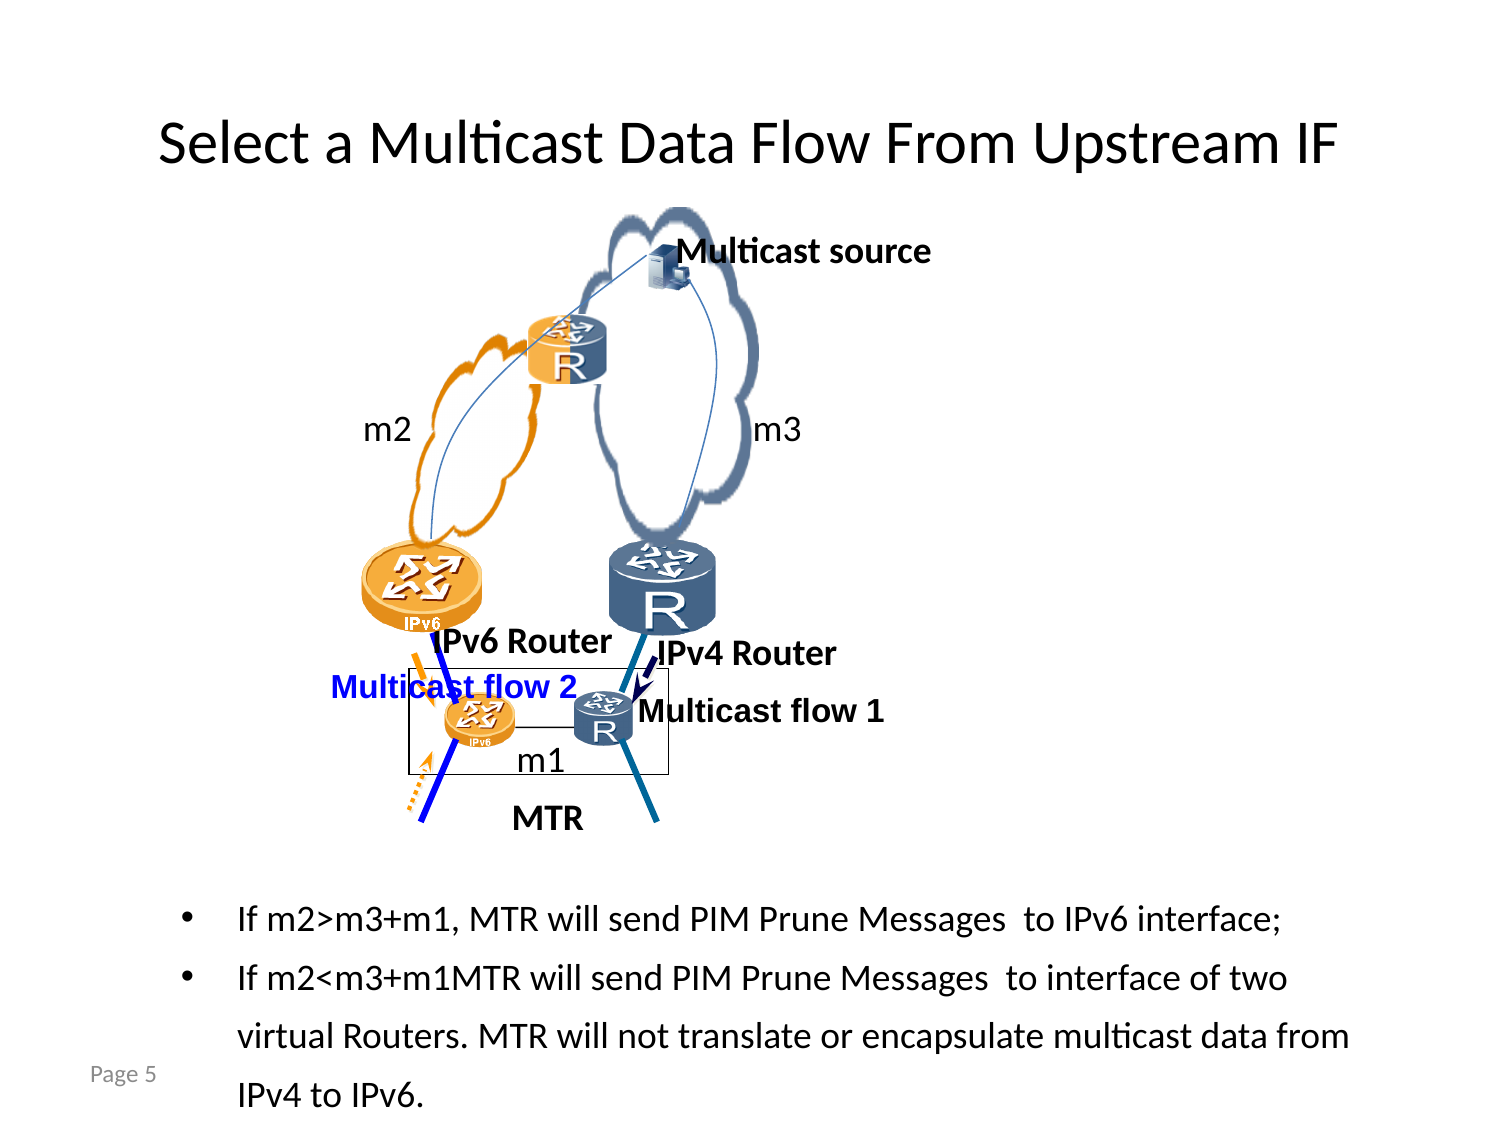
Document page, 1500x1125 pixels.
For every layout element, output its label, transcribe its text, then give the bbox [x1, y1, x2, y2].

picture [573, 691, 634, 746]
text_box [418, 750, 433, 773]
text_box Multicast flow 2 [313, 656, 596, 714]
text_box m2 [348, 396, 415, 457]
text_box m3 [765, 396, 833, 457]
picture [443, 691, 516, 748]
text_box Multicast source [916, 219, 946, 278]
picture [361, 207, 759, 636]
text_box [533, 393, 542, 405]
text_box If m2>m3+m1, MTR will send PIM Prune Messages to IPv6 interface; If m2<m3+m1MTR will send PIM Prune Messages to interface of two virtual Routers. MTR will not translate or encapsulate multicast data from IPv4 to IPv6. [100, 873, 1400, 1123]
slide_number Page 5 [75, 1042, 100, 1103]
text_box [29, 207, 916, 1000]
text_box m1 [501, 727, 585, 788]
title Select a Multicast Data Flow From Upstream IF [75, 45, 1425, 233]
text_box Multicast flow 1 [620, 680, 903, 738]
